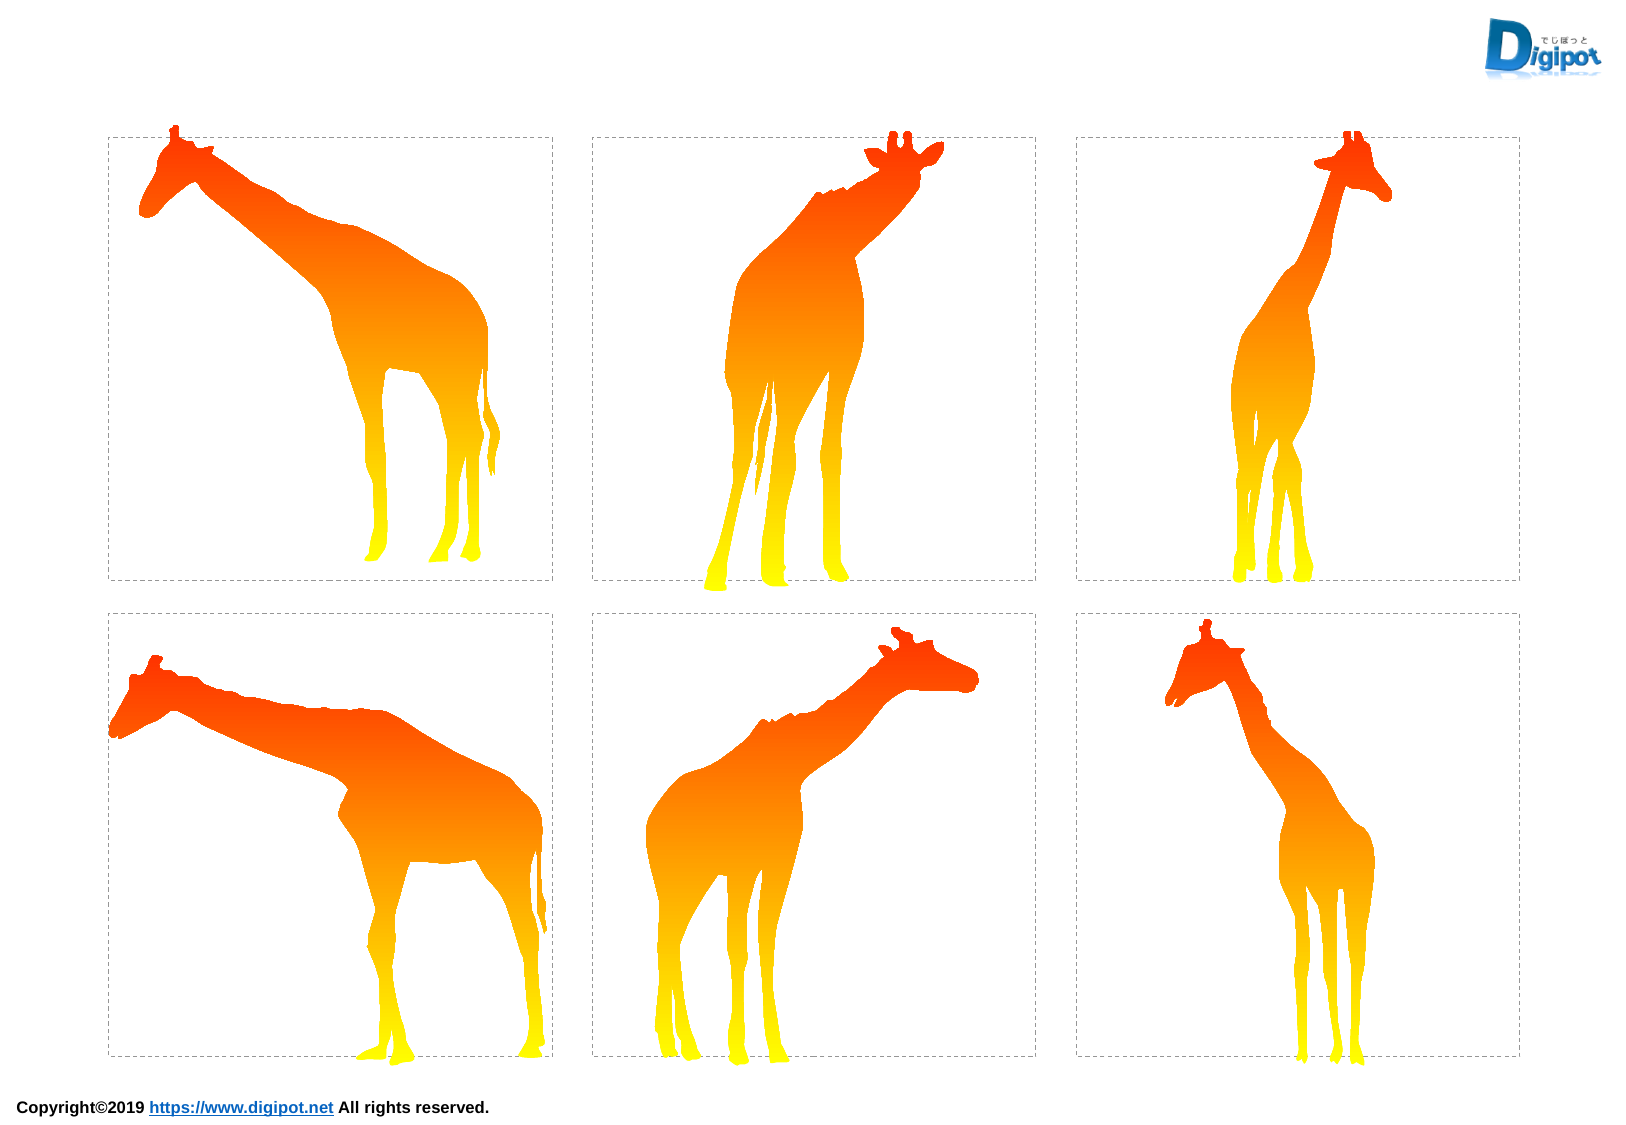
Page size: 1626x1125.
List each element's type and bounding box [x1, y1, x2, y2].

picture [1485, 18, 1602, 82]
text_box [138, 124, 500, 563]
text_box [704, 130, 945, 592]
text_box [108, 655, 548, 1066]
text_box [645, 626, 980, 1066]
text_box [1165, 619, 1376, 1066]
text_box [1231, 130, 1393, 583]
